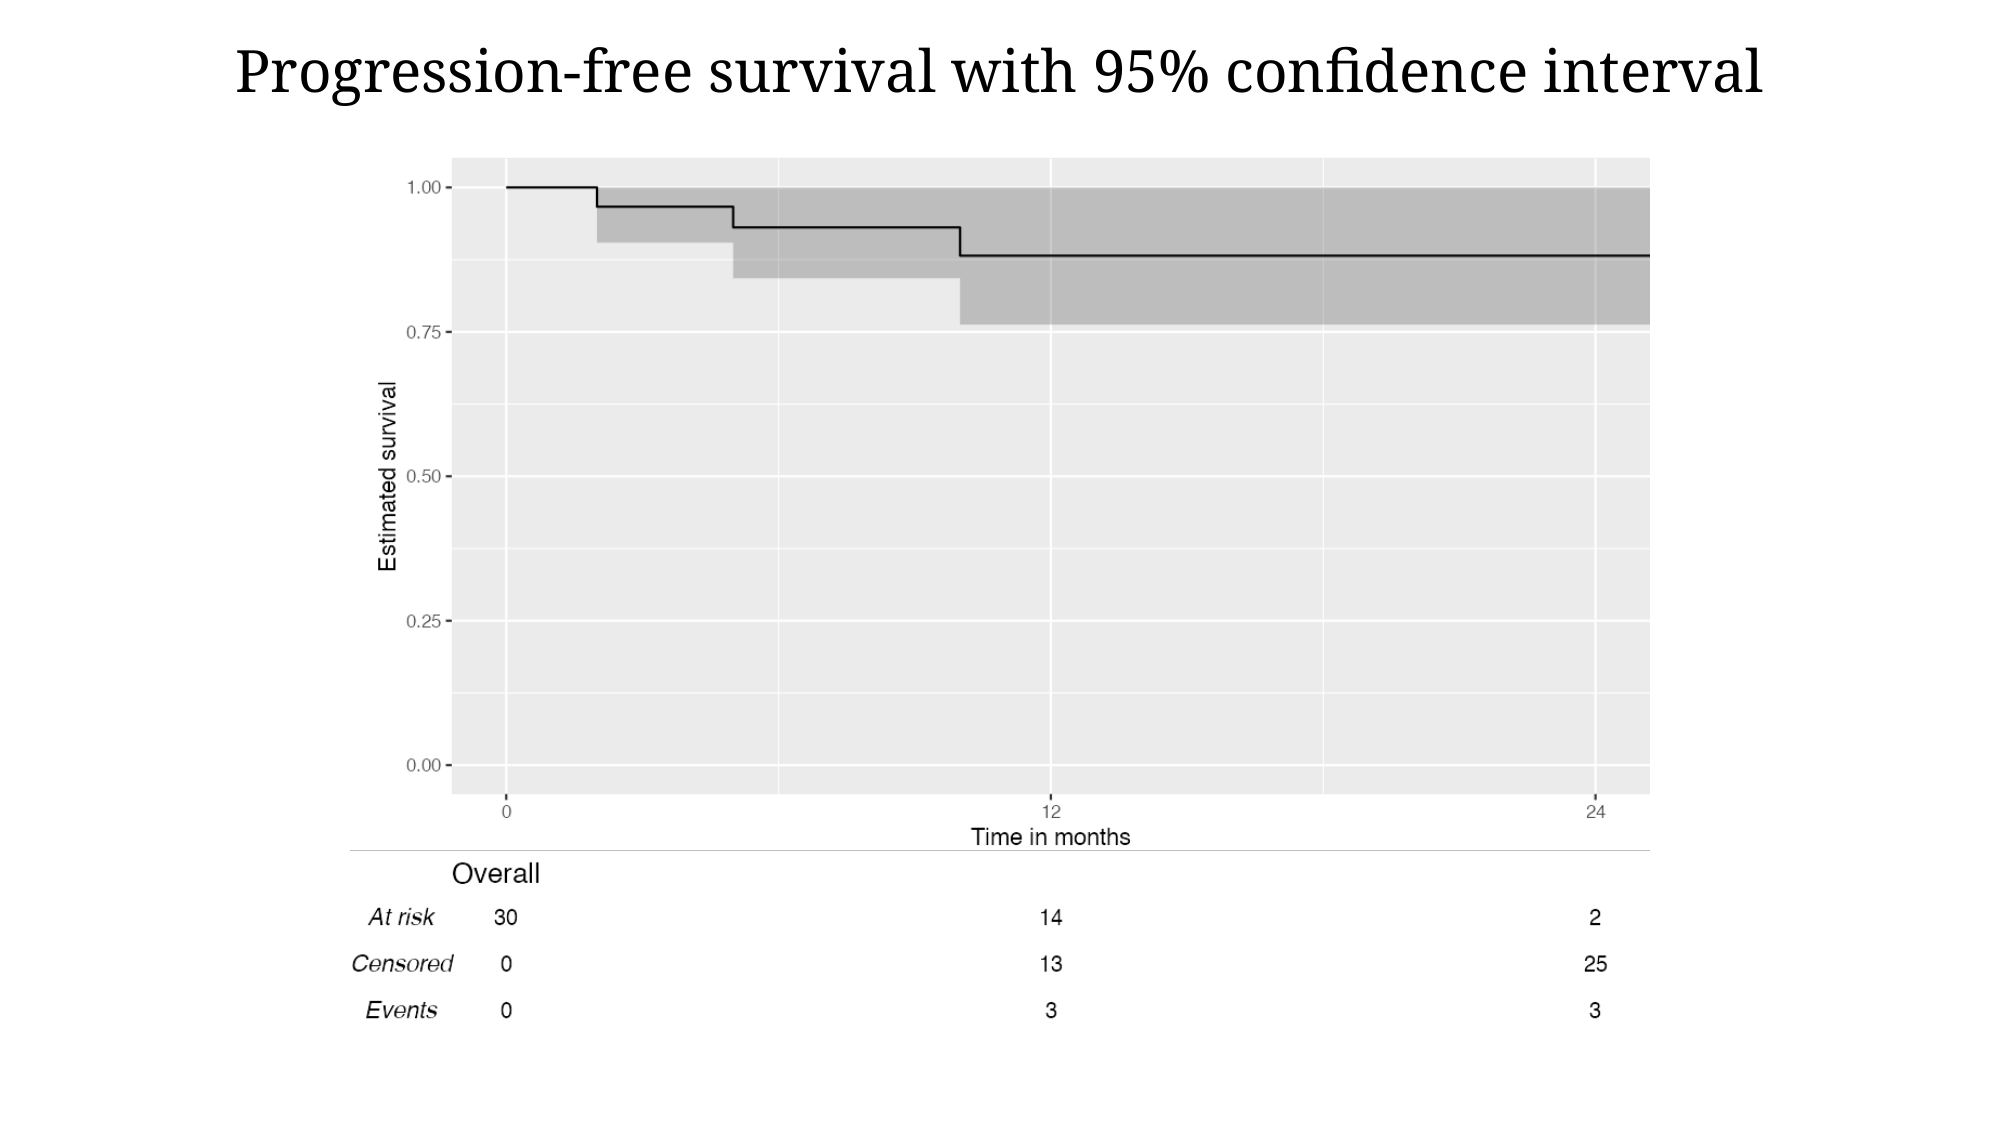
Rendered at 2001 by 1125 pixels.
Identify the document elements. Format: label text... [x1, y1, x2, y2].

text_box Progression-free survival with 95% confidence interval [137, 0, 1863, 147]
picture [350, 120, 1650, 1094]
